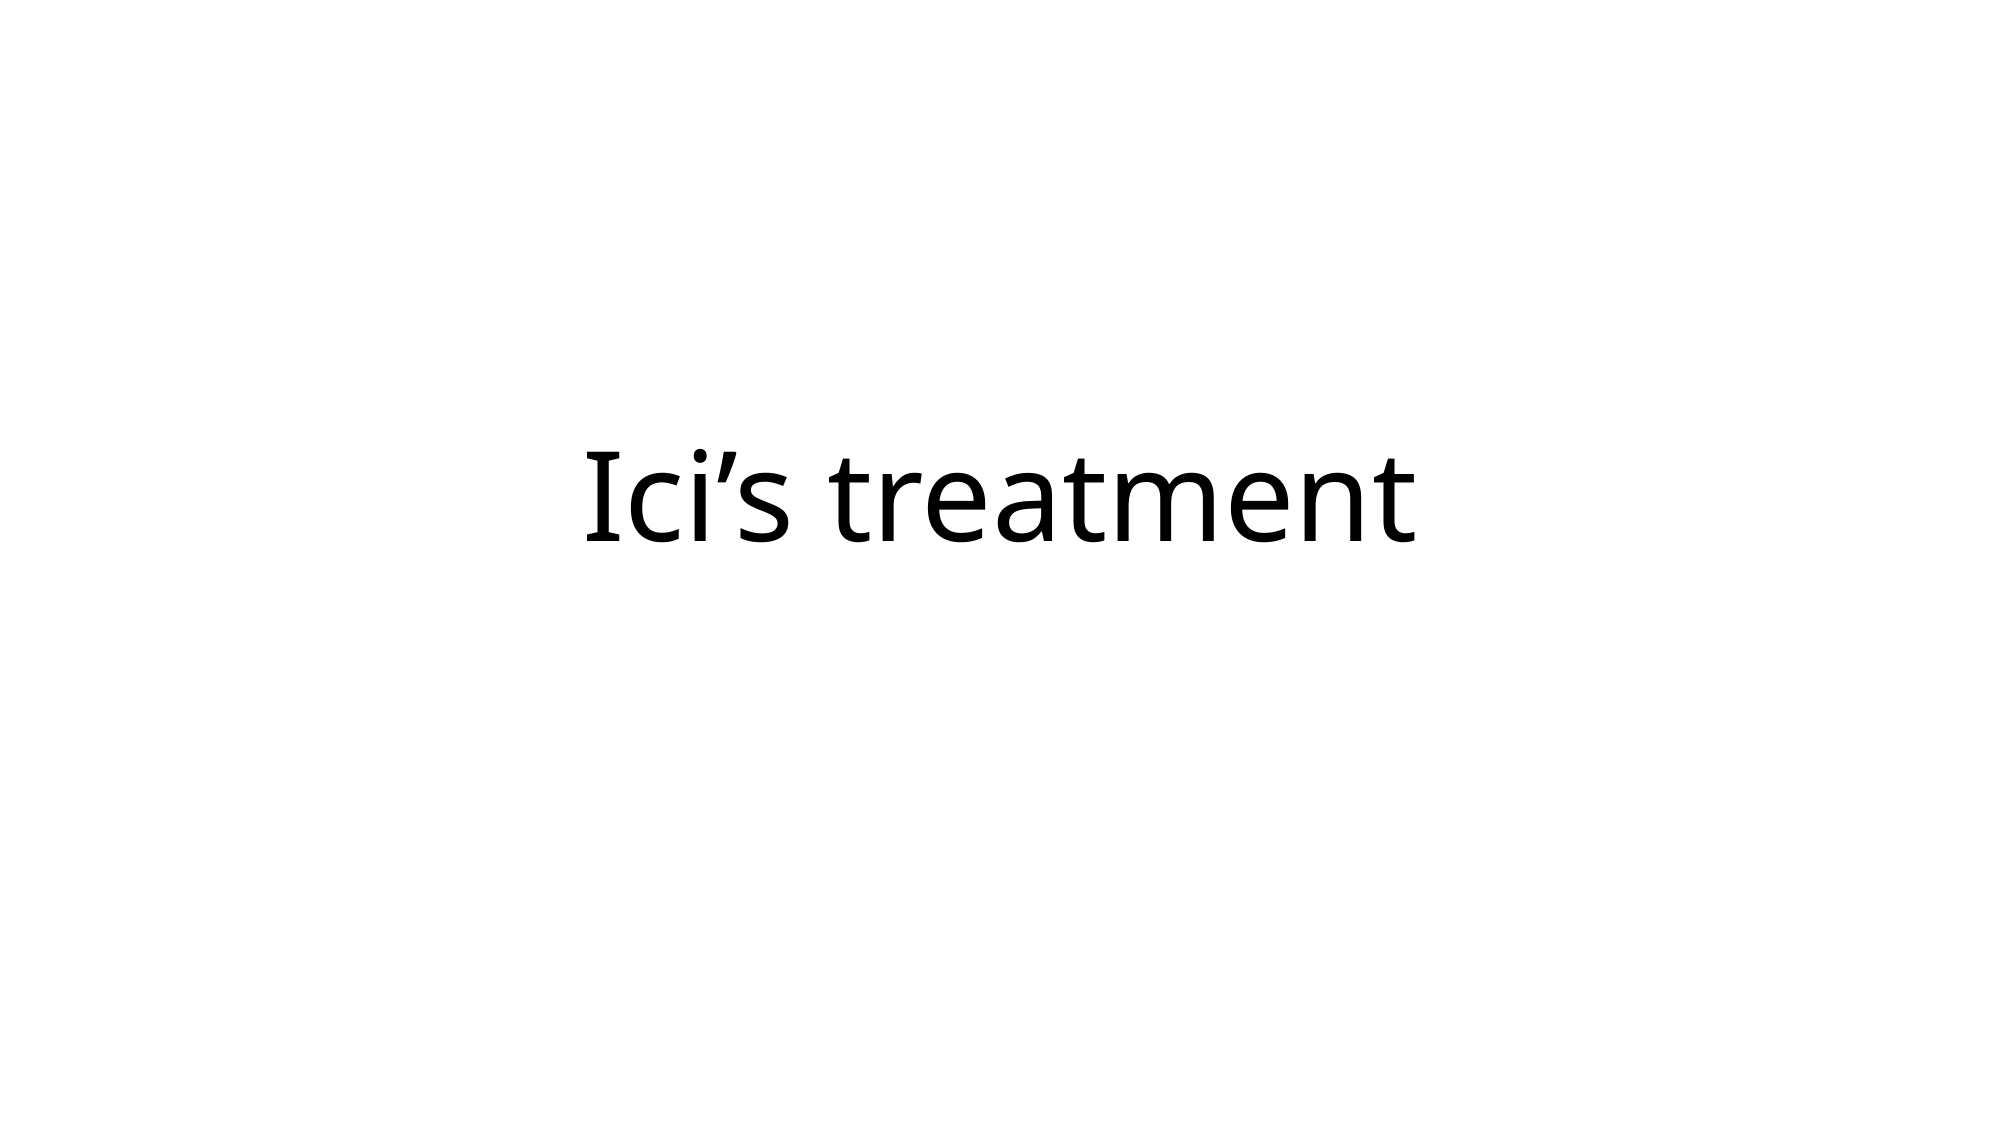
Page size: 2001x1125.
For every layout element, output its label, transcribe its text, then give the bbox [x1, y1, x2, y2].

title Ici’s treatment [249, 184, 1750, 576]
